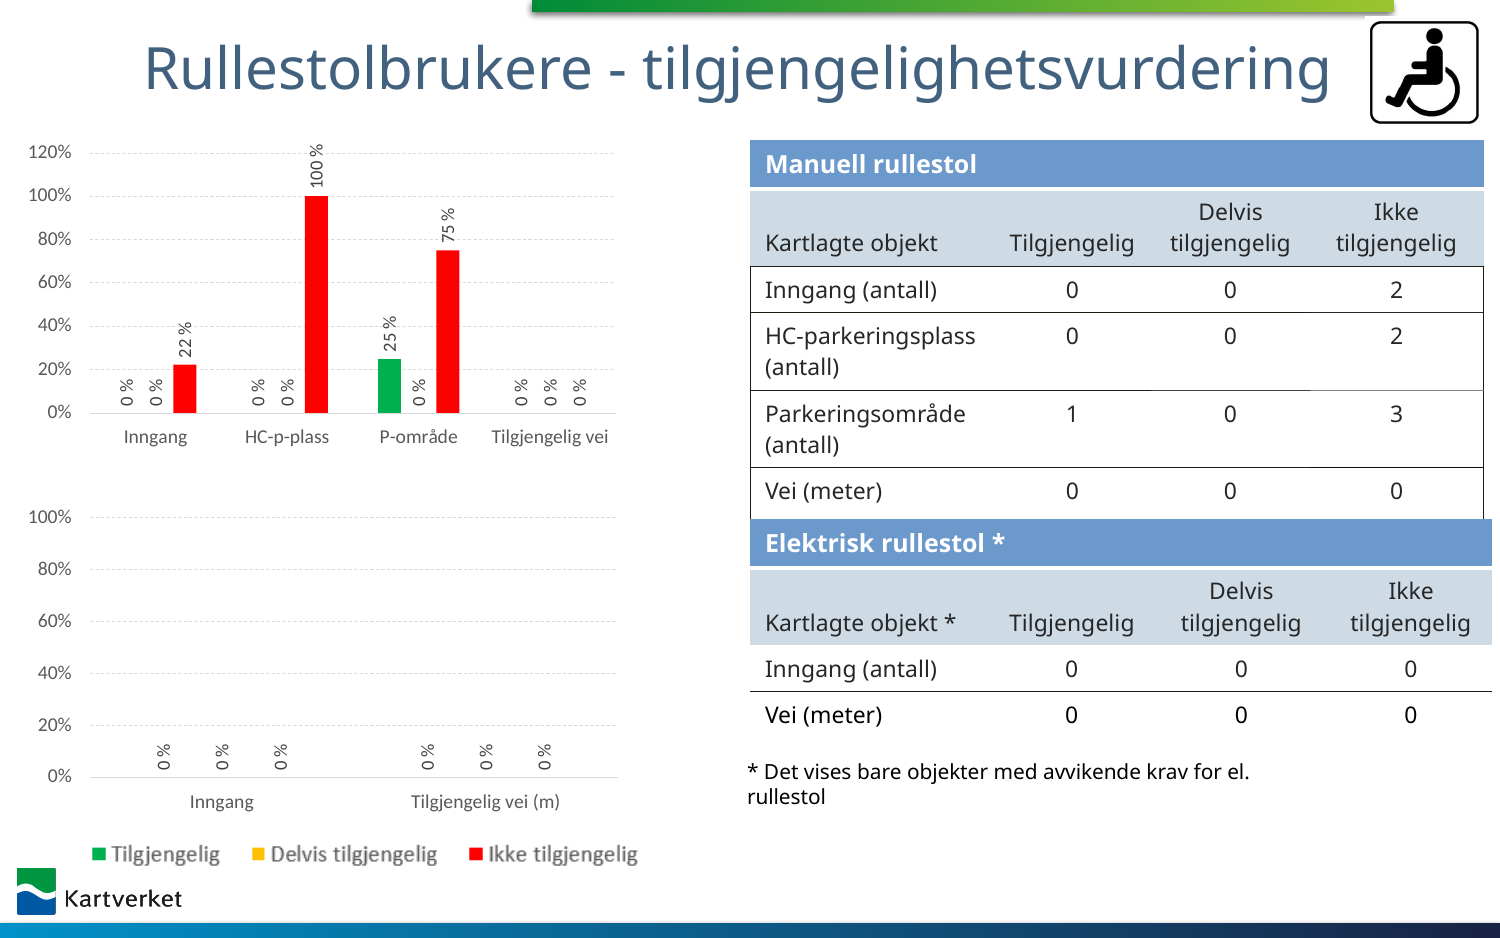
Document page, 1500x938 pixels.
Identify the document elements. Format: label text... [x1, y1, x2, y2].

picture [20, 499, 630, 822]
table_cell 0 [1151, 391, 1310, 467]
table_cell 0 [1151, 267, 1310, 312]
table_cell 0 [1330, 645, 1492, 691]
table_cell 0 [1153, 645, 1330, 691]
table_cell 1 [994, 391, 1151, 467]
table_header Manuell rullestol [750, 140, 1484, 187]
table_cell 0 [994, 313, 1151, 390]
table_cell Tilgjengelig [994, 191, 1151, 266]
picture [86, 838, 643, 870]
table_cell 0 [991, 692, 1153, 738]
table_cell 0 [1310, 468, 1483, 519]
picture [20, 135, 629, 457]
table_cell Kartlagte objekt [750, 191, 994, 266]
table_cell 0 [991, 645, 1153, 691]
table_cell 0 [1153, 692, 1330, 738]
table_cell 2 [1310, 267, 1483, 312]
table_cell 0 [1330, 692, 1492, 738]
table_cell 0 [1151, 313, 1310, 390]
text_box * Det vises bare objekter med avvikende krav for el. rullestol [732, 751, 1317, 816]
table_cell Kartlagte objekt * [750, 570, 991, 645]
table_cell Inngang (antall) [751, 267, 994, 312]
table_cell Vei (meter) [750, 692, 991, 738]
table_cell Ikke tilgjengelig [1330, 570, 1492, 645]
table_cell Tilgjengelig [991, 570, 1153, 645]
table_cell 3 [1310, 391, 1483, 467]
table_cell Vei (meter) [751, 468, 994, 519]
table_header Elektrisk rullestol * [750, 519, 1492, 566]
table_cell Inngang (antall) [750, 645, 991, 691]
table_cell 0 [994, 267, 1151, 312]
table_cell 0 [1151, 468, 1310, 519]
table_cell Ikke tilgjengelig [1310, 191, 1484, 266]
text_box Rullestolbrukere - tilgjengelighetsvurdering [39, 12, 1348, 109]
picture [1365, 16, 1484, 129]
table_cell 2 [1310, 313, 1483, 390]
table_cell Delvis tilgjengelig [1153, 570, 1330, 645]
table_cell Parkeringsområde (antall) [751, 391, 994, 467]
table_cell HC-parkeringsplass (antall) [751, 313, 994, 390]
table_cell Delvis tilgjengelig [1151, 191, 1310, 266]
table_cell 0 [994, 468, 1151, 519]
